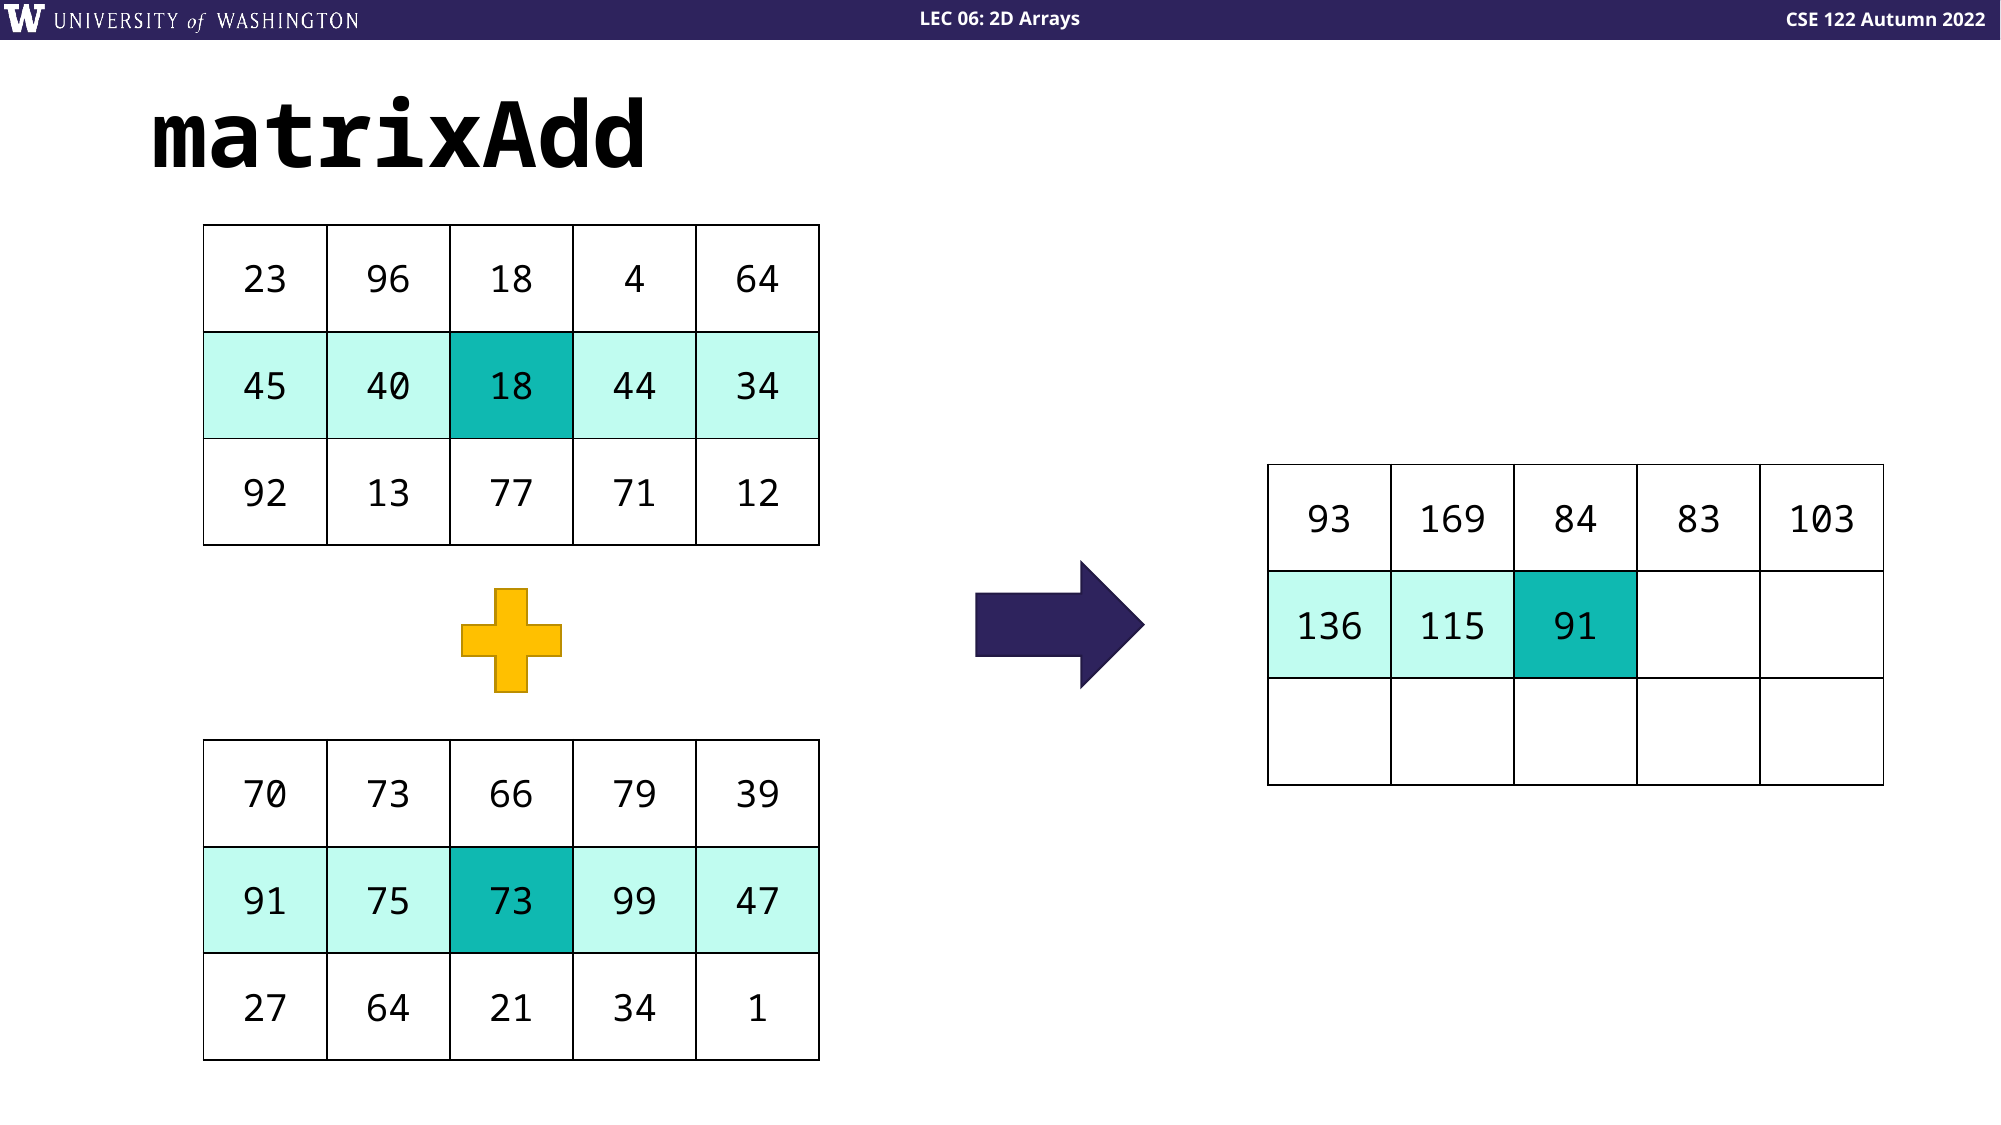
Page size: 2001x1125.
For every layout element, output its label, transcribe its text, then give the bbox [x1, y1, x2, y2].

table_cell 75 [328, 848, 449, 952]
table_header 79 [574, 741, 695, 846]
table_cell 12 [697, 439, 818, 544]
table_cell 99 [574, 848, 695, 952]
table_header 169 [1392, 465, 1513, 570]
table_cell [1392, 679, 1513, 784]
table_cell 40 [328, 333, 449, 438]
table_cell 91 [204, 848, 326, 952]
table_cell 92 [204, 439, 326, 544]
table_cell 136 [1269, 572, 1390, 677]
table_header 103 [1761, 465, 1883, 570]
table_header 18 [451, 226, 572, 331]
table_header 96 [328, 226, 449, 331]
table_header 93 [1269, 465, 1390, 570]
table_cell [1515, 679, 1636, 784]
table_cell 1 [697, 954, 818, 1059]
table_cell 44 [574, 333, 695, 438]
table_header 39 [697, 741, 818, 846]
table_header 84 [1515, 465, 1636, 570]
text_box [975, 560, 1145, 690]
table_cell 27 [204, 954, 326, 1059]
table_cell 34 [574, 954, 695, 1059]
table_header 4 [574, 226, 695, 331]
table_cell 45 [204, 333, 326, 438]
table_cell [1761, 572, 1883, 677]
table_cell 47 [697, 848, 818, 952]
table_cell [1638, 572, 1759, 677]
table_cell 91 [1515, 572, 1636, 677]
table_cell 13 [328, 439, 449, 544]
table_cell 115 [1392, 572, 1513, 677]
table_header 70 [204, 741, 326, 846]
title matrixAdd [137, 74, 1863, 200]
table_cell 77 [451, 439, 572, 544]
table_cell 21 [451, 954, 572, 1059]
table_cell 64 [328, 954, 449, 1059]
table_cell [1269, 679, 1390, 784]
table_cell 71 [574, 439, 695, 544]
picture [4, 4, 358, 33]
table_cell [1761, 679, 1883, 784]
table_header 73 [328, 741, 449, 846]
table_header 66 [451, 741, 572, 846]
table_cell 73 [451, 848, 572, 952]
table_header 83 [1638, 465, 1759, 570]
text_box [461, 588, 562, 693]
table_cell [1638, 679, 1759, 784]
table_cell 18 [451, 333, 572, 438]
table_header 23 [204, 226, 326, 331]
table_cell 34 [697, 333, 818, 438]
table_header 64 [697, 226, 818, 331]
